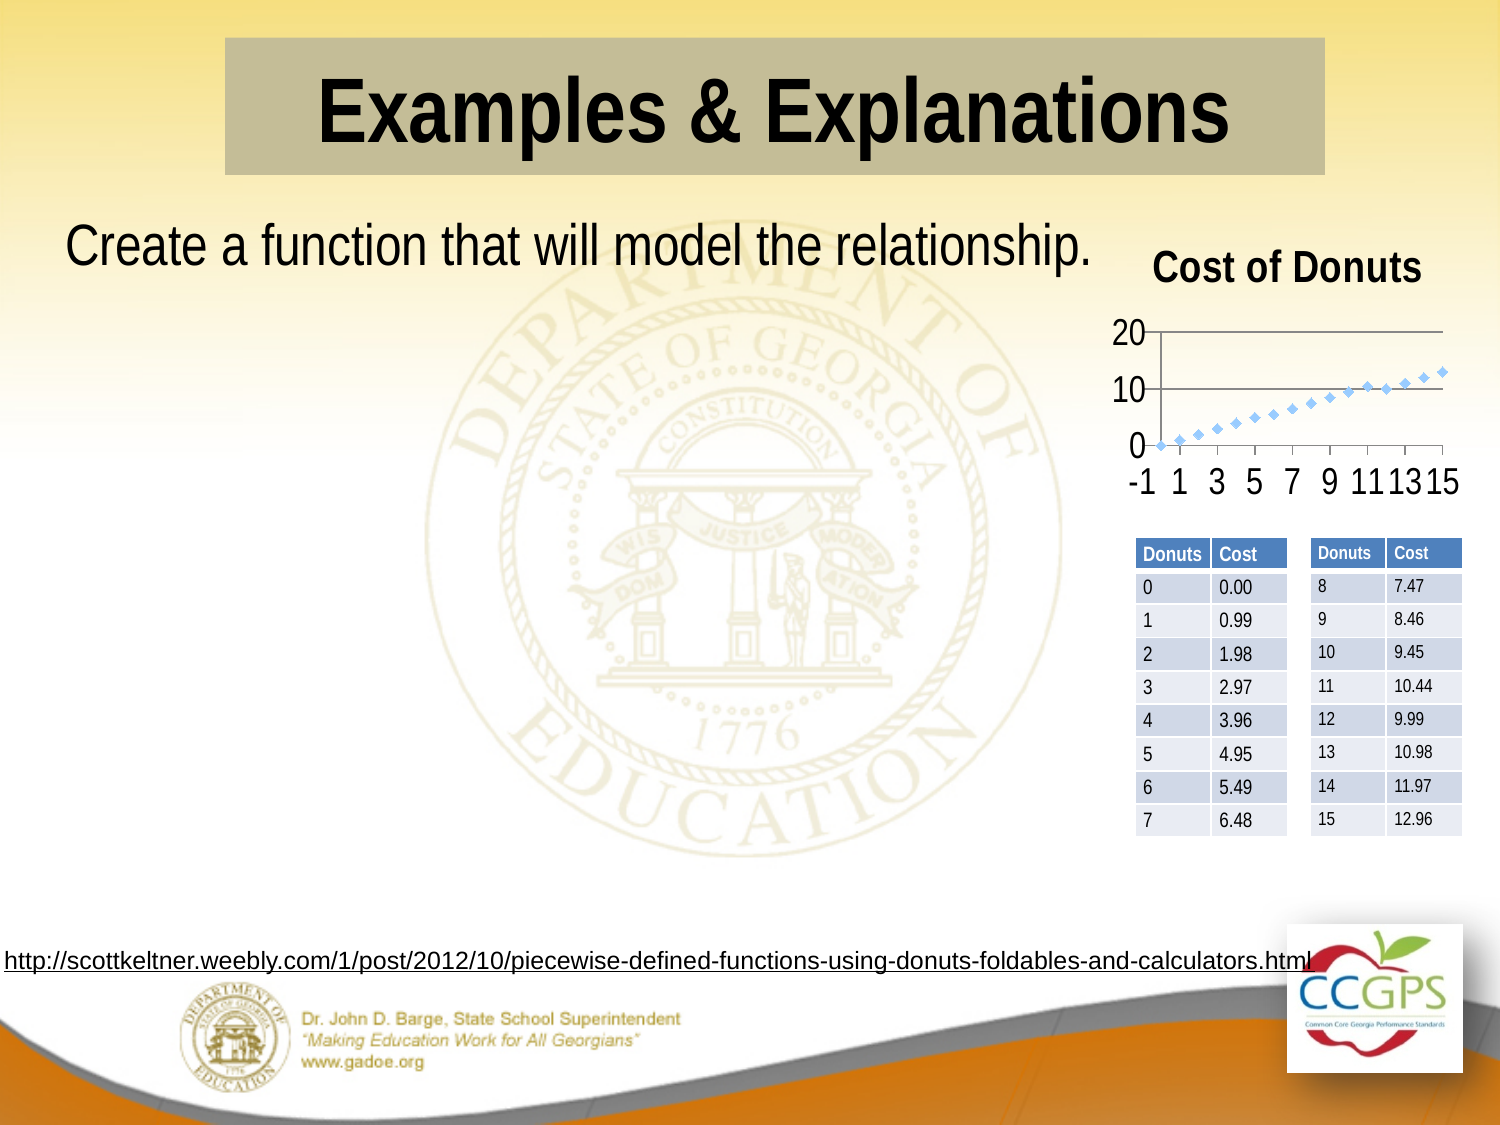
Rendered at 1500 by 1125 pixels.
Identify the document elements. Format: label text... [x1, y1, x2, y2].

table_cell 12.96 [1387, 805, 1462, 836]
table_cell 5.49 [1212, 772, 1287, 803]
table_cell 4.95 [1212, 738, 1287, 770]
table_cell 6 [1136, 772, 1210, 803]
table_cell 15 [1311, 805, 1385, 836]
table_cell 7 [1136, 805, 1210, 836]
table_cell 10.98 [1387, 738, 1462, 770]
table_cell 0.00 [1212, 574, 1287, 603]
text_box http://scottkeltner.weebly.com/1/post/2012/10/piecewise-defined-functions-using-donuts-foldables-and-calculators.html [0, 937, 1282, 982]
table_cell 7.47 [1387, 574, 1462, 603]
table_cell 6.48 [1212, 805, 1287, 836]
table_cell 10.44 [1387, 672, 1462, 703]
table_cell 13 [1311, 738, 1385, 770]
table_header Donuts [1136, 538, 1210, 568]
table_cell 2 [1136, 638, 1210, 670]
chart [1105, 212, 1469, 509]
table_cell 9.45 [1387, 638, 1462, 670]
table_cell 10 [1311, 638, 1385, 670]
table_cell 14 [1311, 772, 1385, 803]
table_cell 11.97 [1387, 772, 1462, 803]
table_header Cost [1387, 538, 1462, 568]
table_cell 3.96 [1212, 705, 1287, 736]
table_cell 8.46 [1387, 605, 1462, 637]
table_header Donuts [1311, 538, 1385, 568]
table_cell 9.99 [1387, 705, 1462, 736]
picture [0, 0, 1500, 1125]
table_cell 8 [1311, 574, 1385, 603]
table_cell 2.97 [1212, 672, 1287, 703]
table_cell 0.99 [1212, 605, 1287, 637]
table_cell 9 [1311, 605, 1385, 637]
table_cell 11 [1311, 672, 1385, 703]
table_cell 1 [1136, 605, 1210, 637]
table_cell 5 [1136, 738, 1210, 770]
table_cell 3 [1136, 672, 1210, 703]
table_cell 1.98 [1212, 638, 1287, 670]
table_header Cost [1212, 538, 1287, 568]
table_cell 4 [1136, 705, 1210, 736]
table_cell 0 [1136, 574, 1210, 603]
title Examples & Explanations [224, 37, 1326, 176]
table_cell 12 [1311, 705, 1385, 736]
